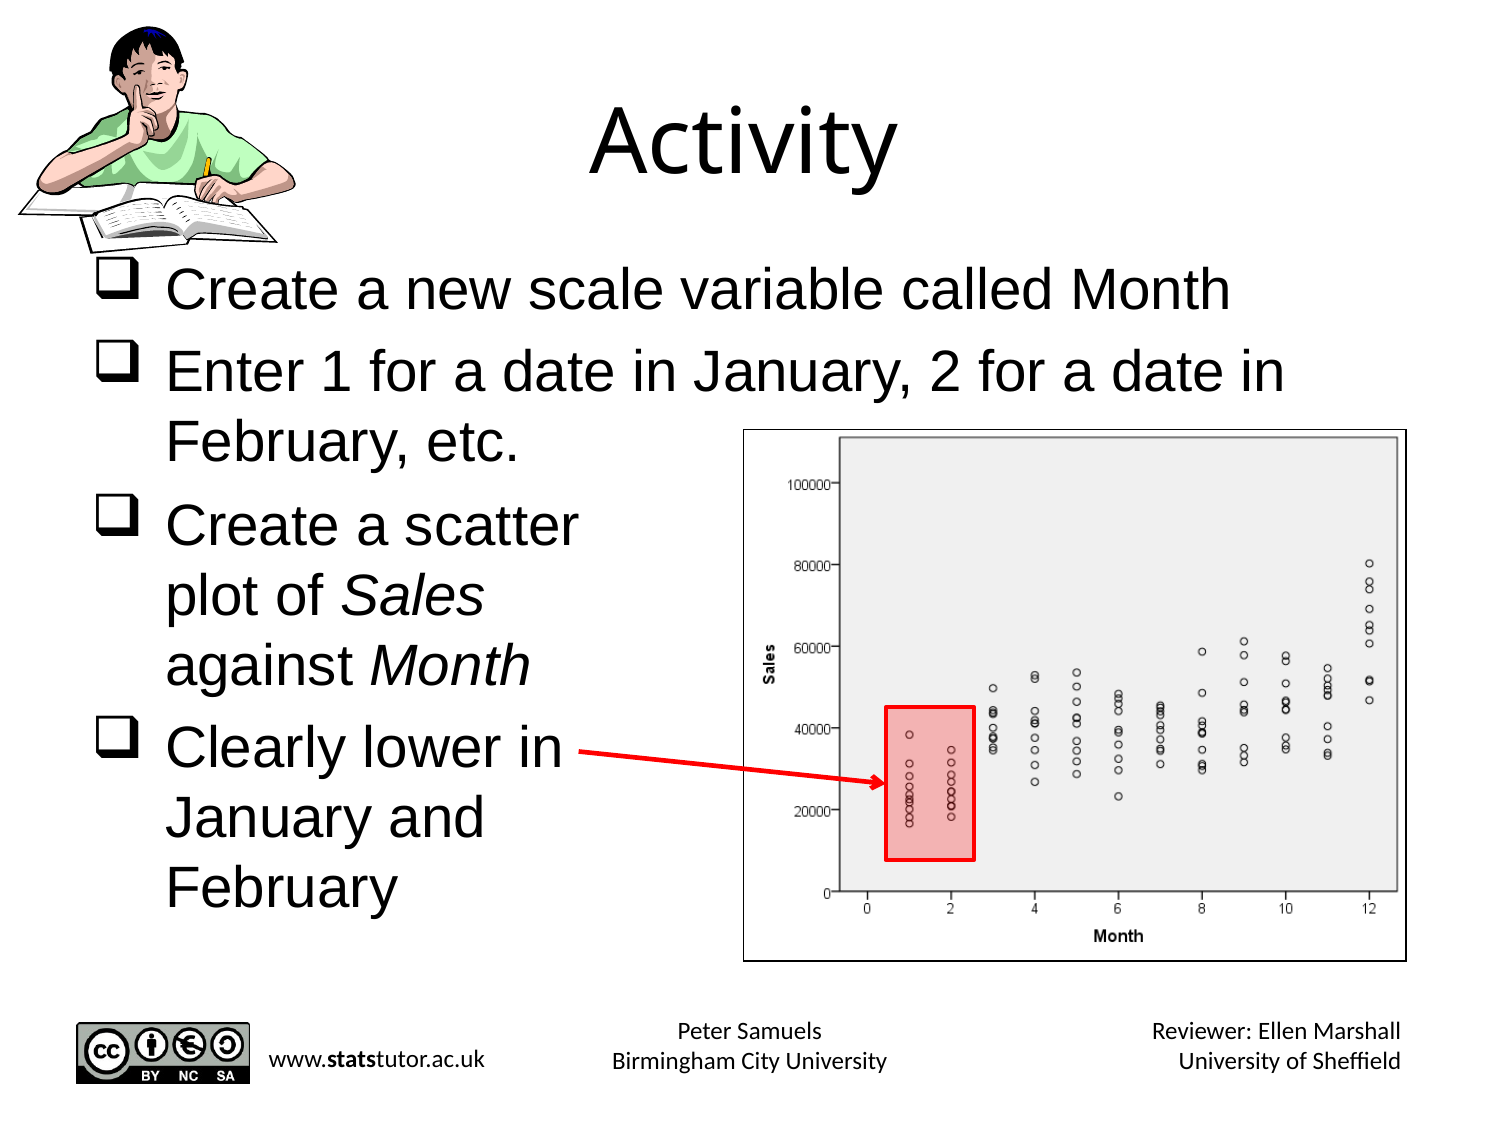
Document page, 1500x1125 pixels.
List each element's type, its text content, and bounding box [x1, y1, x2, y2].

title Activity [400, 84, 1088, 189]
list Create a new scale variable called Month Enter 1 for a date in January, 2 for a date in February, etc. [76, 243, 1427, 492]
text_box Create a scatter plot of Sales against Month Clearly lower in January and February [76, 479, 644, 927]
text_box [578, 751, 886, 784]
text_box Reviewer: Ellen Marshall University of Sheffield [1038, 1007, 1417, 1083]
picture [76, 1022, 251, 1084]
text_box Peter Samuels Birmingham City University [549, 1007, 951, 1083]
picture [743, 430, 1406, 961]
picture [17, 18, 305, 254]
text_box www.statstutor.ac.uk [254, 1035, 573, 1080]
